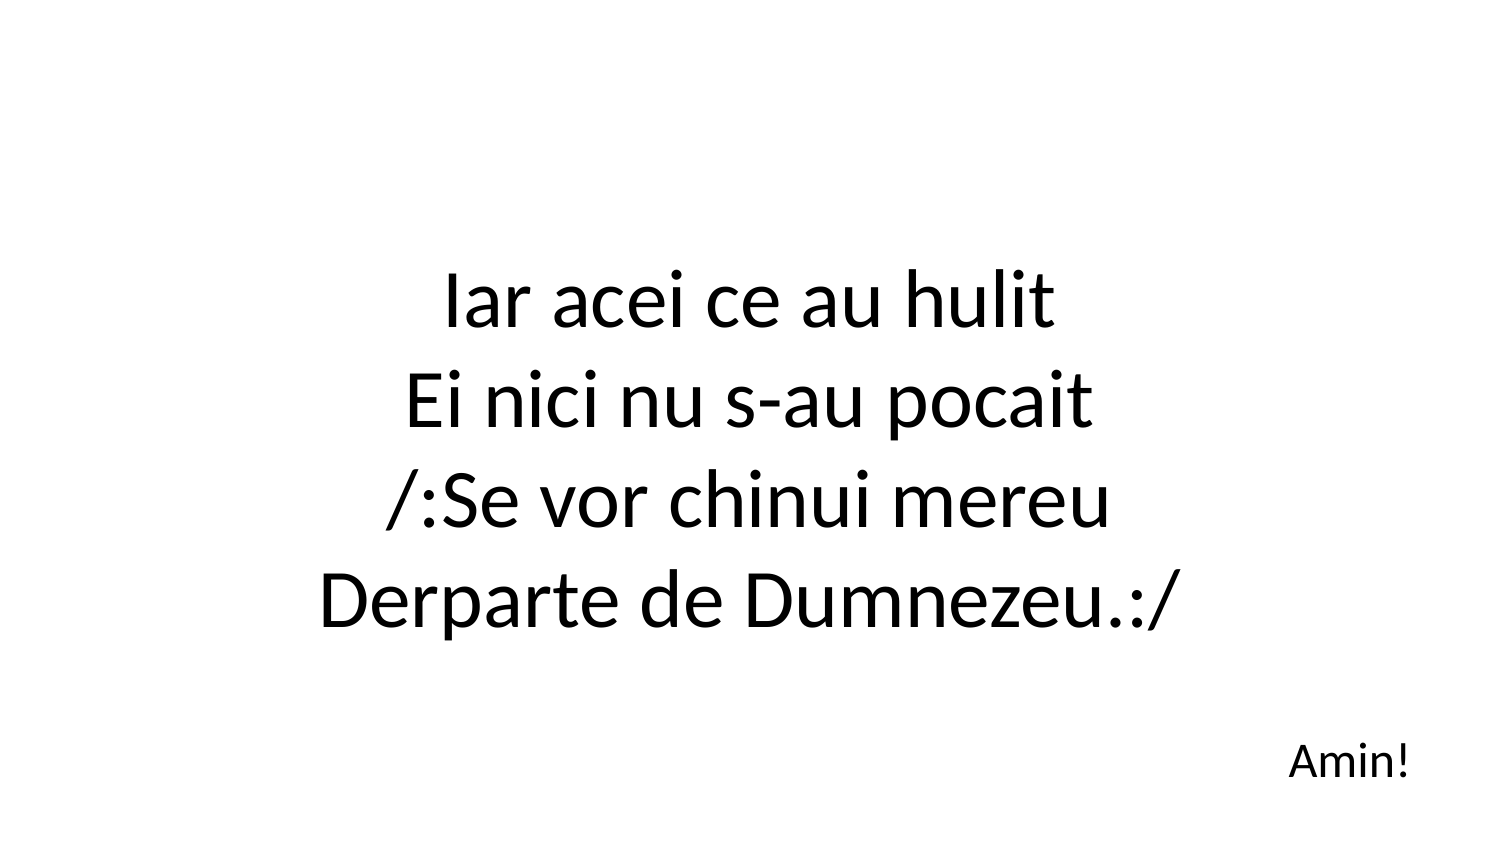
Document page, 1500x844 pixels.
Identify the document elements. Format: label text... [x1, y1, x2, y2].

text_box Amin! [1273, 674, 1427, 795]
text_box Iar acei ce au hulit Ei nici nu s-au pocait /:Se vor chinui mereu Derparte de Dumnezeu.:/ [303, 192, 1197, 652]
